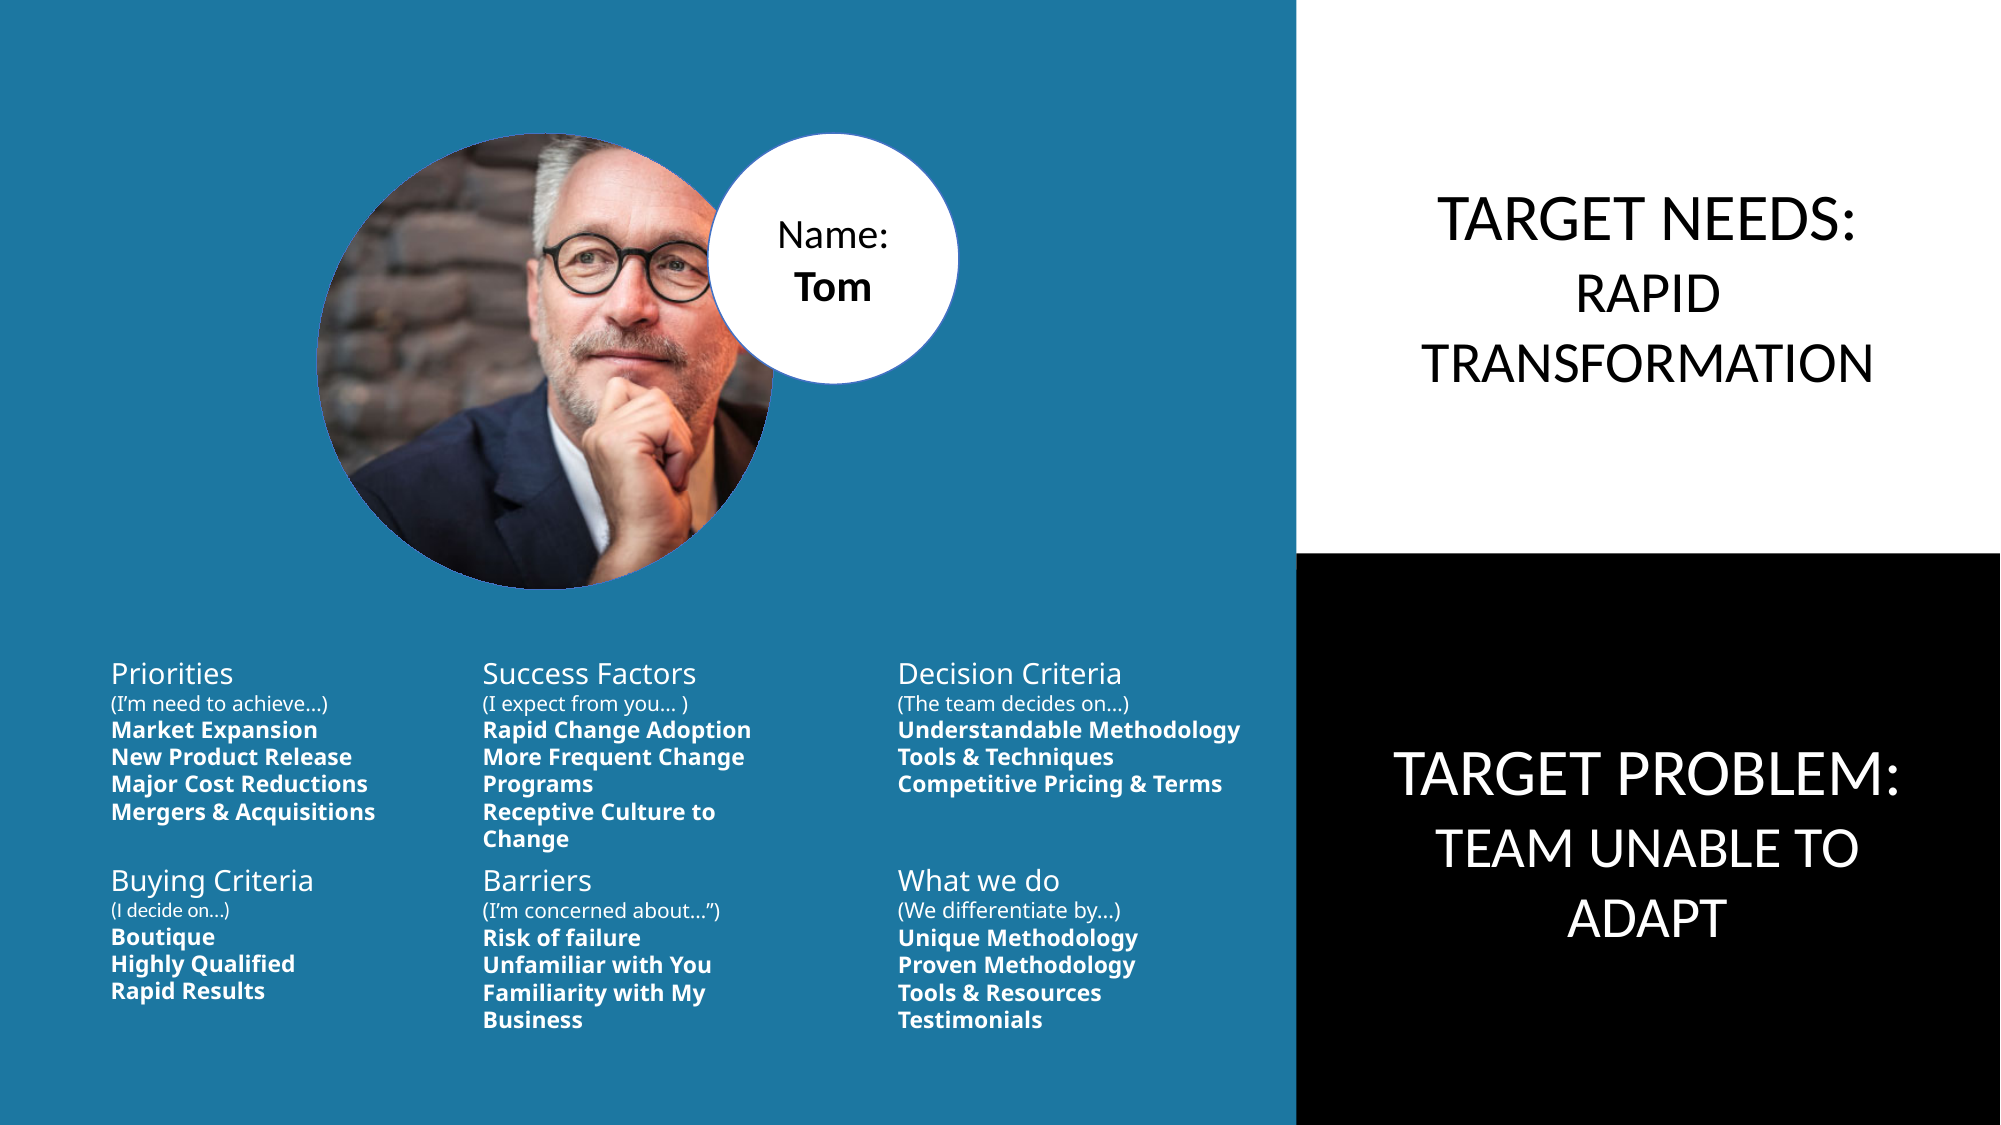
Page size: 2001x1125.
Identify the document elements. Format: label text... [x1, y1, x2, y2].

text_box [1296, 0, 2000, 553]
picture [316, 132, 774, 590]
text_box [1296, 553, 2000, 1125]
text_box Barriers (I’m concerned about…”) Risk of failure Unfamiliar with You Familiarity with My Business [462, 852, 825, 1004]
text_box What we do (We differentiate by…) Unique Methodology Proven Methodology Tools & Resources Testimonials [877, 852, 1240, 1004]
text_box Buying Criteria (I decide on…) Boutique Highly Qualified Rapid Results [90, 852, 453, 1004]
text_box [695, 133, 971, 385]
text_box Decision Criteria (The team decides on…) Understandable Methodology Tools & Techniques Competitive Pricing & Terms [877, 645, 1272, 797]
text_box Priorities (I’m need to achieve…) Market Expansion New Product Release Major Cost Reductions Mergers & Acquisitions [90, 645, 453, 797]
text_box Success Factors (I expect from you… ) Rapid Change Adoption More Frequent Change Programs Receptive Culture to Change [462, 645, 825, 797]
